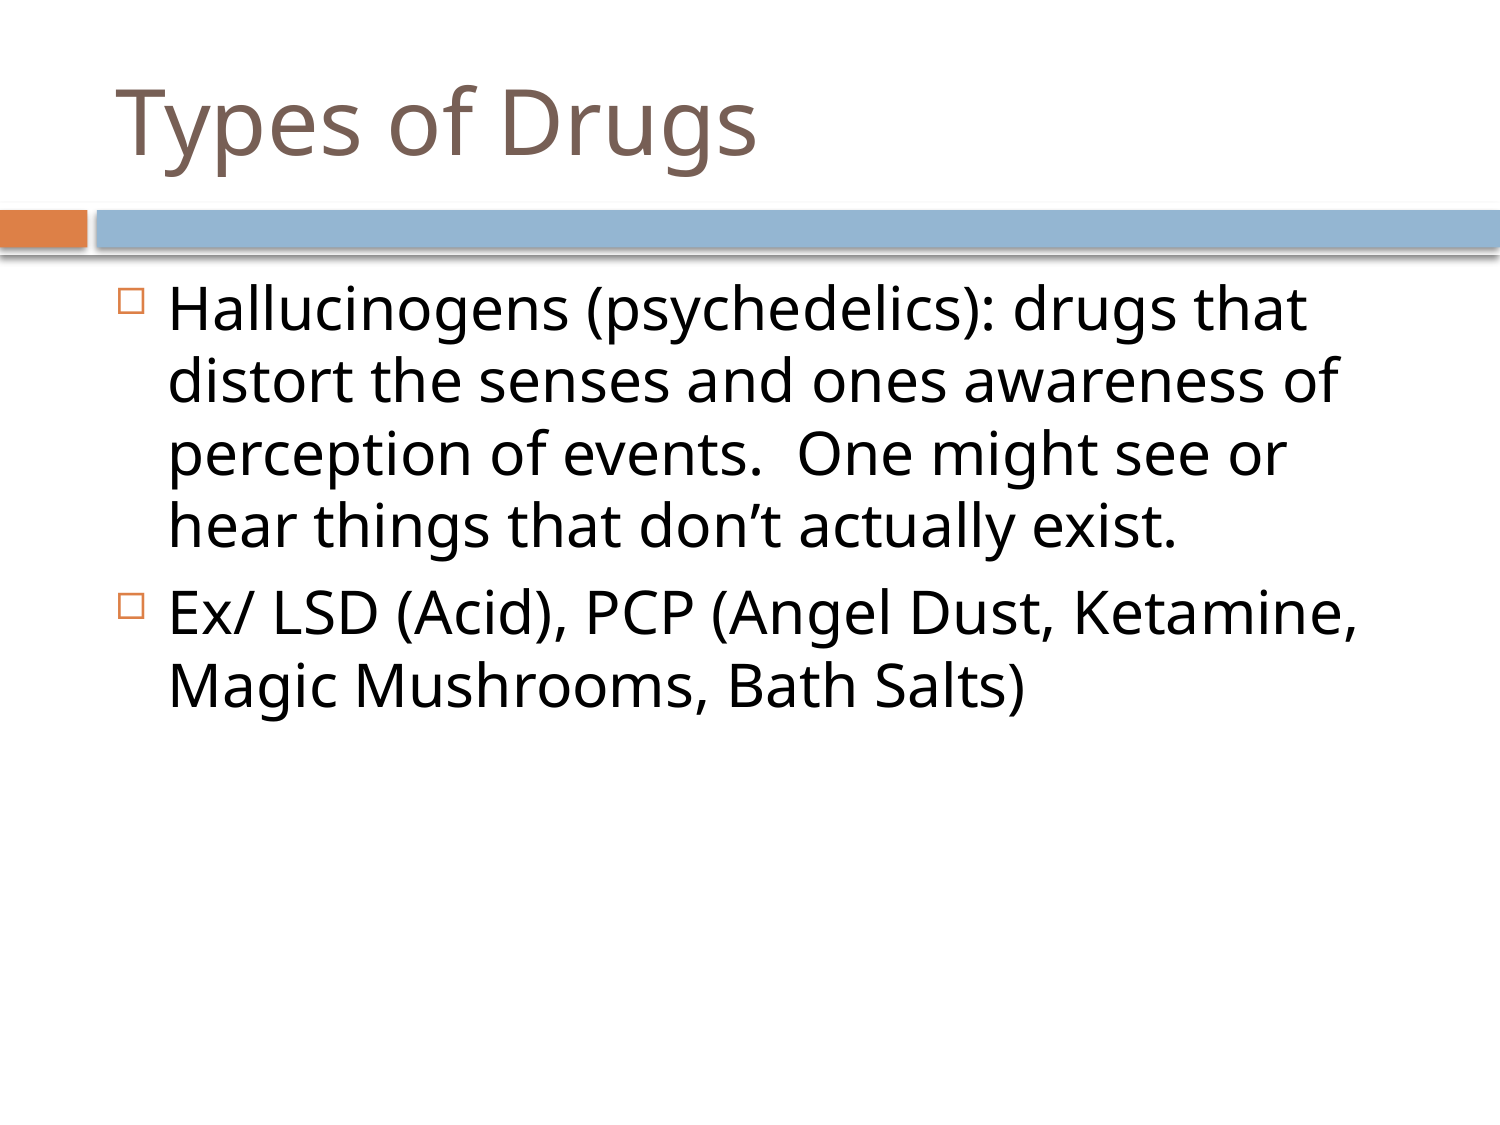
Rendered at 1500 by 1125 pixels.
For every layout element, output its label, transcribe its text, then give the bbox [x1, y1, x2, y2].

list Hallucinogens (psychedelics): drugs that distort the senses and ones awareness of perception of events. One might see or hear things that don’t actually exist. Ex/ LSD (Acid), PCP (Angel Dust, Ketamine, Magic Mushrooms, Bath Salts) [100, 262, 1438, 1000]
title Types of Drugs [100, 37, 1438, 200]
